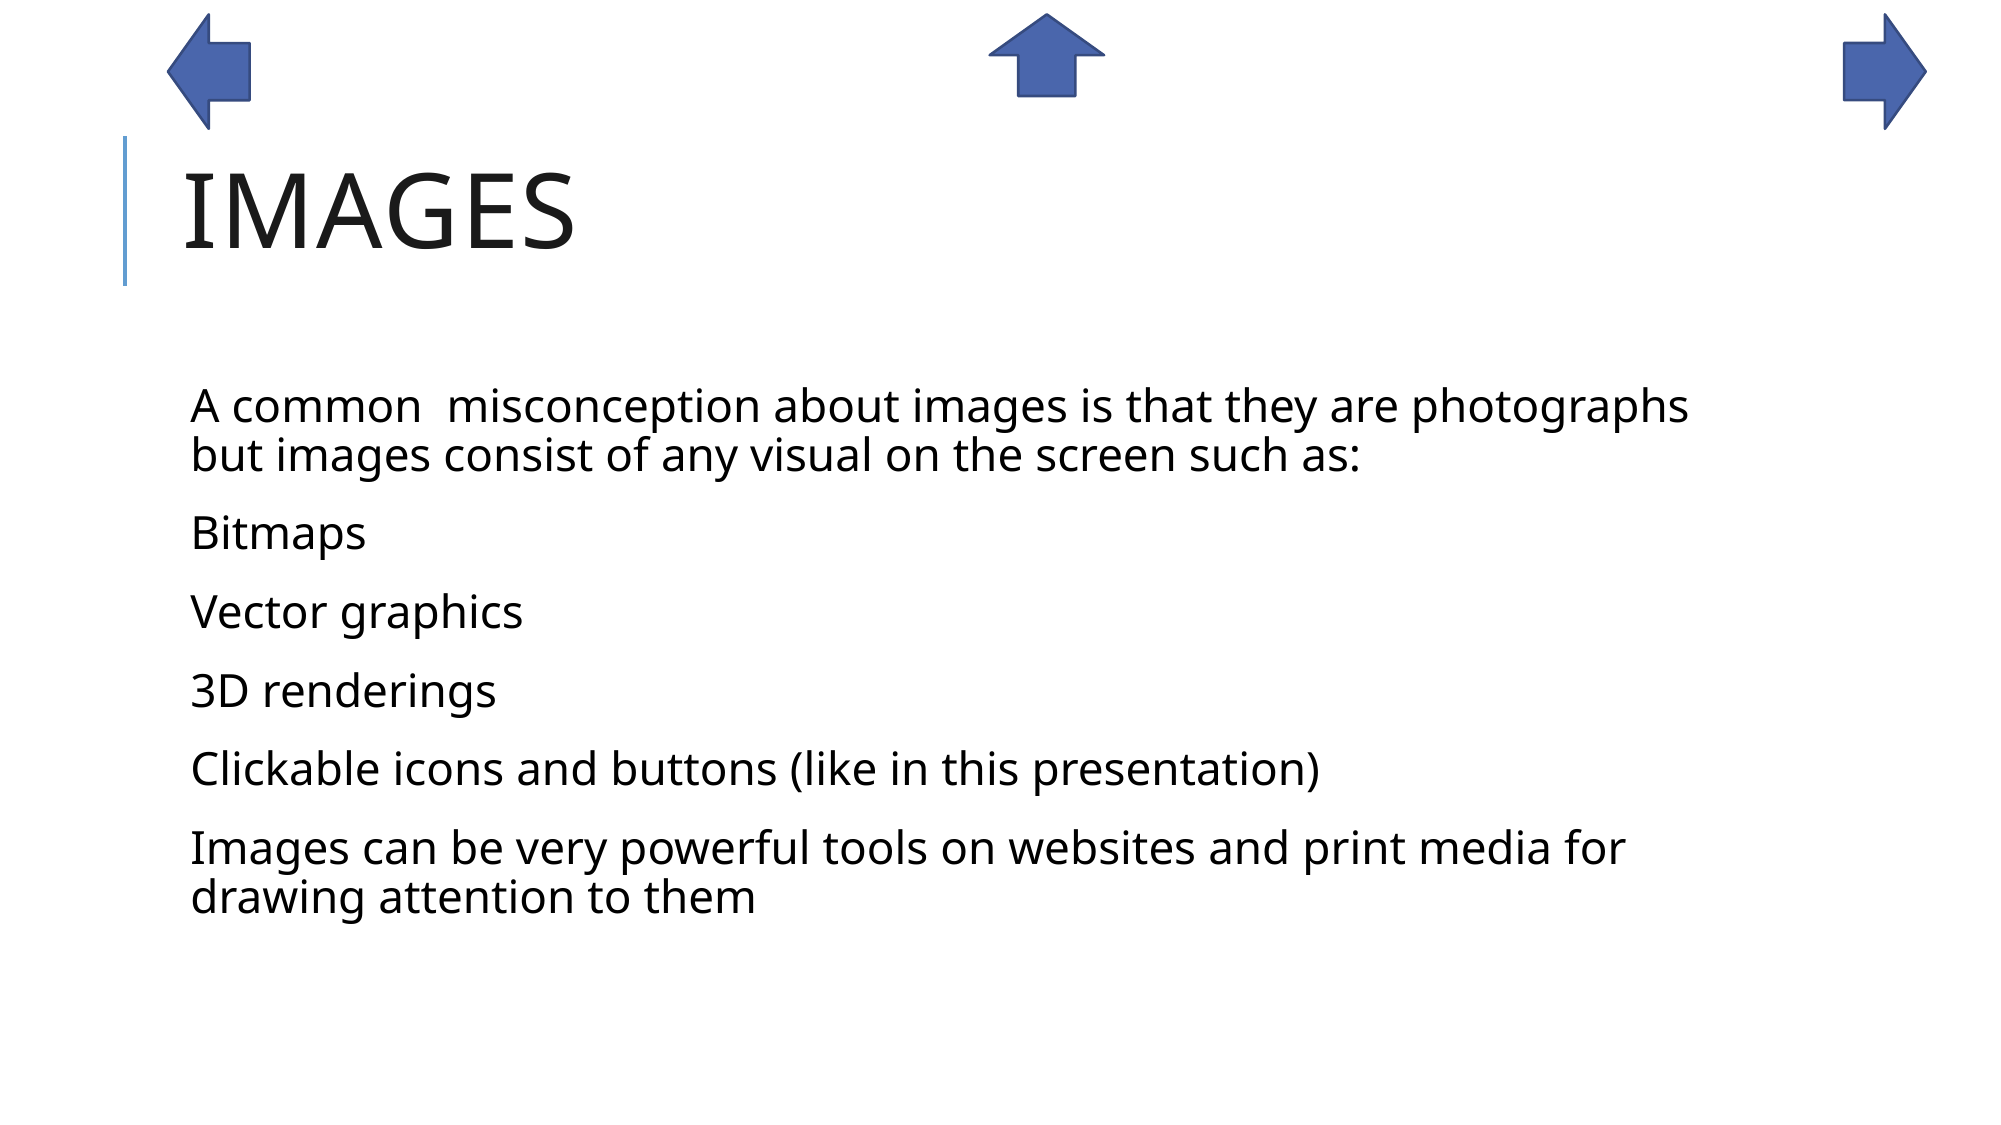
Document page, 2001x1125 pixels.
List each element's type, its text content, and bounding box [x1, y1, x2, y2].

list A common misconception about images is that they are photographs but images consist of any visual on the screen such as: Bitmaps Vector graphics 3D renderings Clickable icons and buttons (like in this presentation) Images can be very powerful tools on websites and print media for drawing attention to them [168, 375, 1763, 1035]
title Images [168, 96, 1763, 342]
text_box [166, 13, 251, 131]
text_box [1842, 13, 1927, 131]
text_box [988, 13, 1106, 98]
